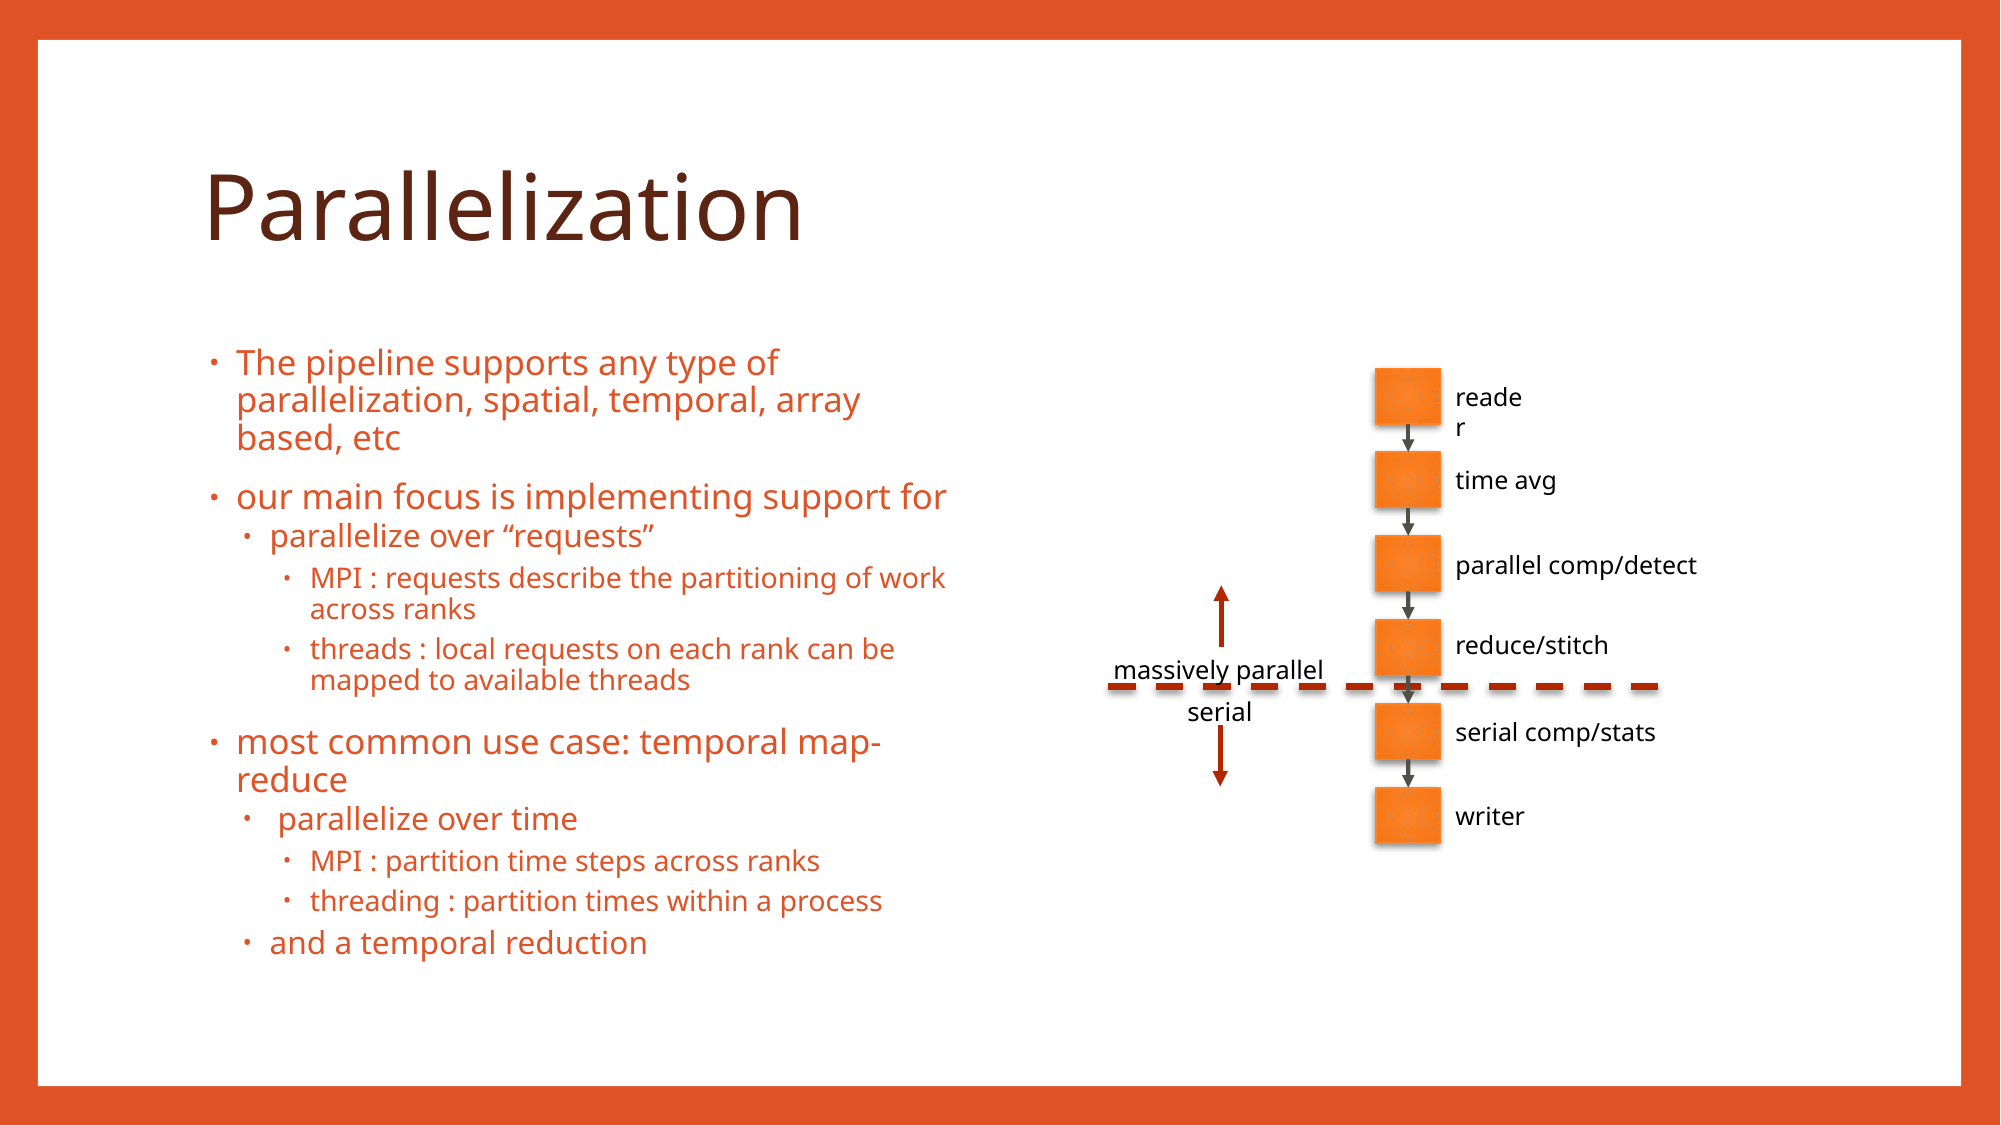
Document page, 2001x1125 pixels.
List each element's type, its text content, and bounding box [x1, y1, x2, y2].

title Parallelization [187, 99, 1808, 323]
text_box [1097, 368, 1665, 844]
list The pipeline supports any type of parallelization, spatial, temporal, array based, etc our main focus is implementing support for parallelize over “requests” MPI : requests describe the partitioning of work across ranks threads : local requests on each rank can be mapped to available threads most common use case: temporal map-reduce parallelize over time MPI : partition time steps across ranks threading : partition times within a process and a temporal reduction [187, 337, 968, 998]
